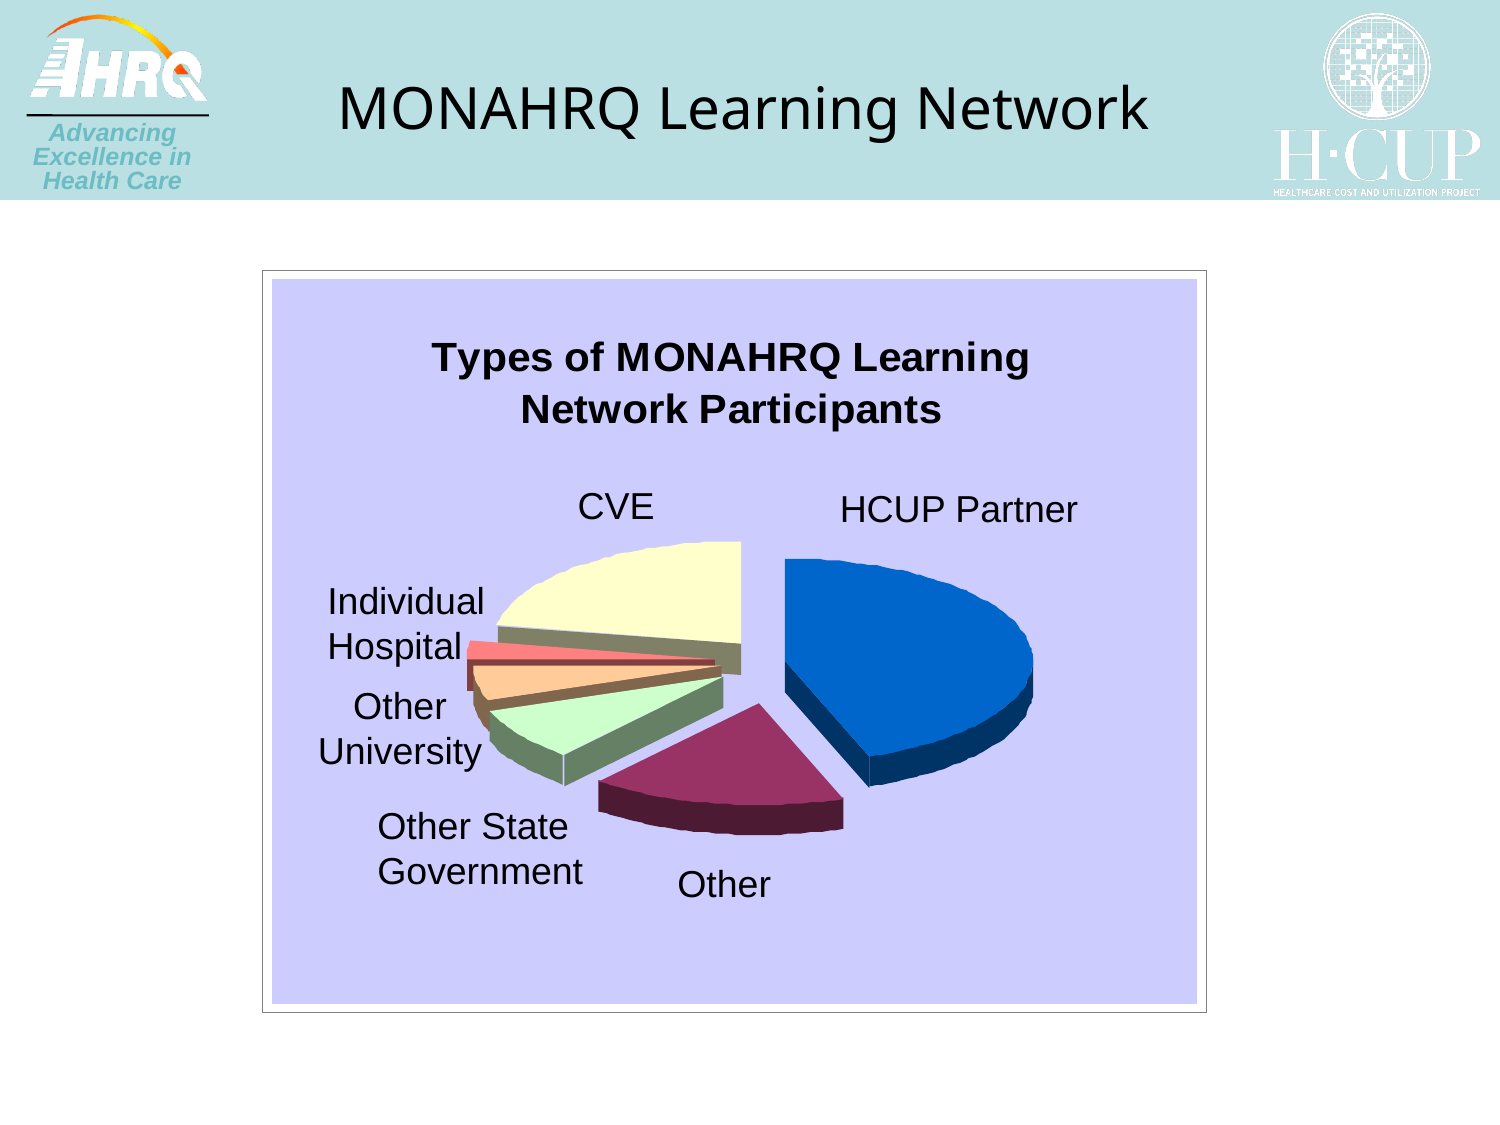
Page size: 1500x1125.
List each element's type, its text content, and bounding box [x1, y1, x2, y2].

title MONAHRQ Learning Network [249, 12, 1238, 201]
picture [1270, 10, 1483, 199]
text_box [262, 269, 1207, 1013]
picture [26, 12, 211, 104]
